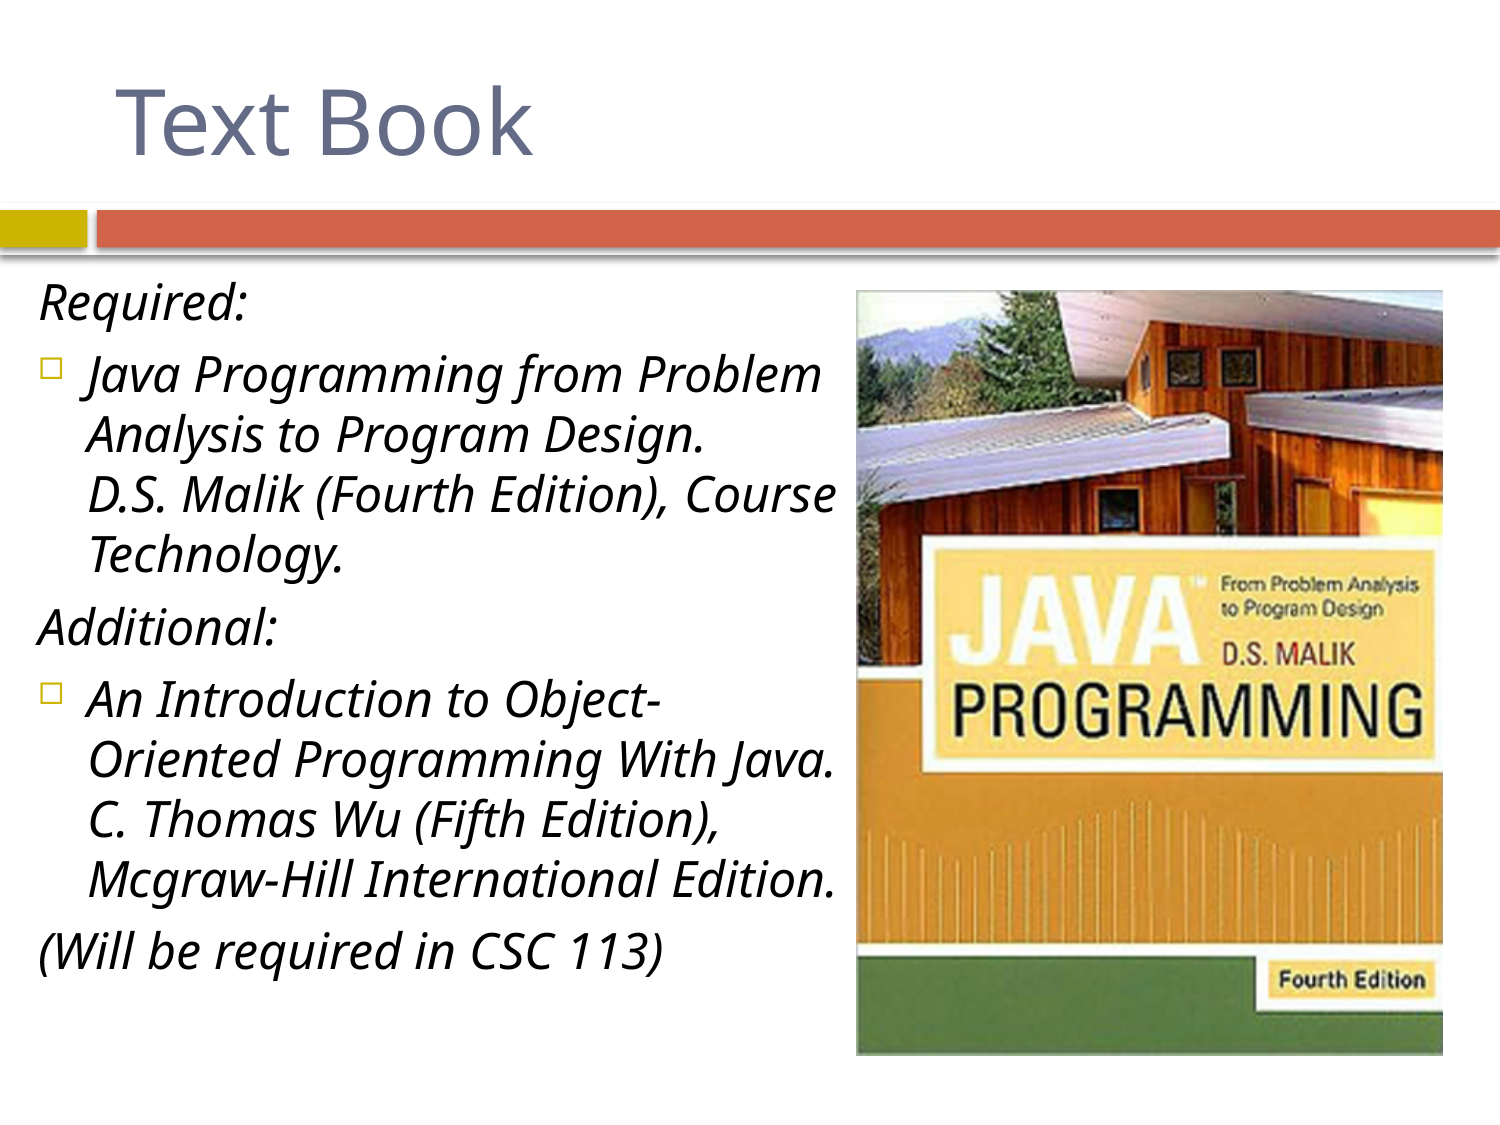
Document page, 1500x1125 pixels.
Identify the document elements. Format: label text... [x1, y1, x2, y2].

title Text Book [100, 37, 1438, 200]
picture [855, 290, 1443, 1056]
list Required: Java Programming from Problem Analysis to Program Design. D.S. Malik (Fourth Edition), Course Technology. Additional: An Introduction to Object-Oriented Programming With Java. C. Thomas Wu (Fifth Edition), Mcgraw-Hill International Edition. (Will be required in CSC 113) [23, 262, 868, 1000]
